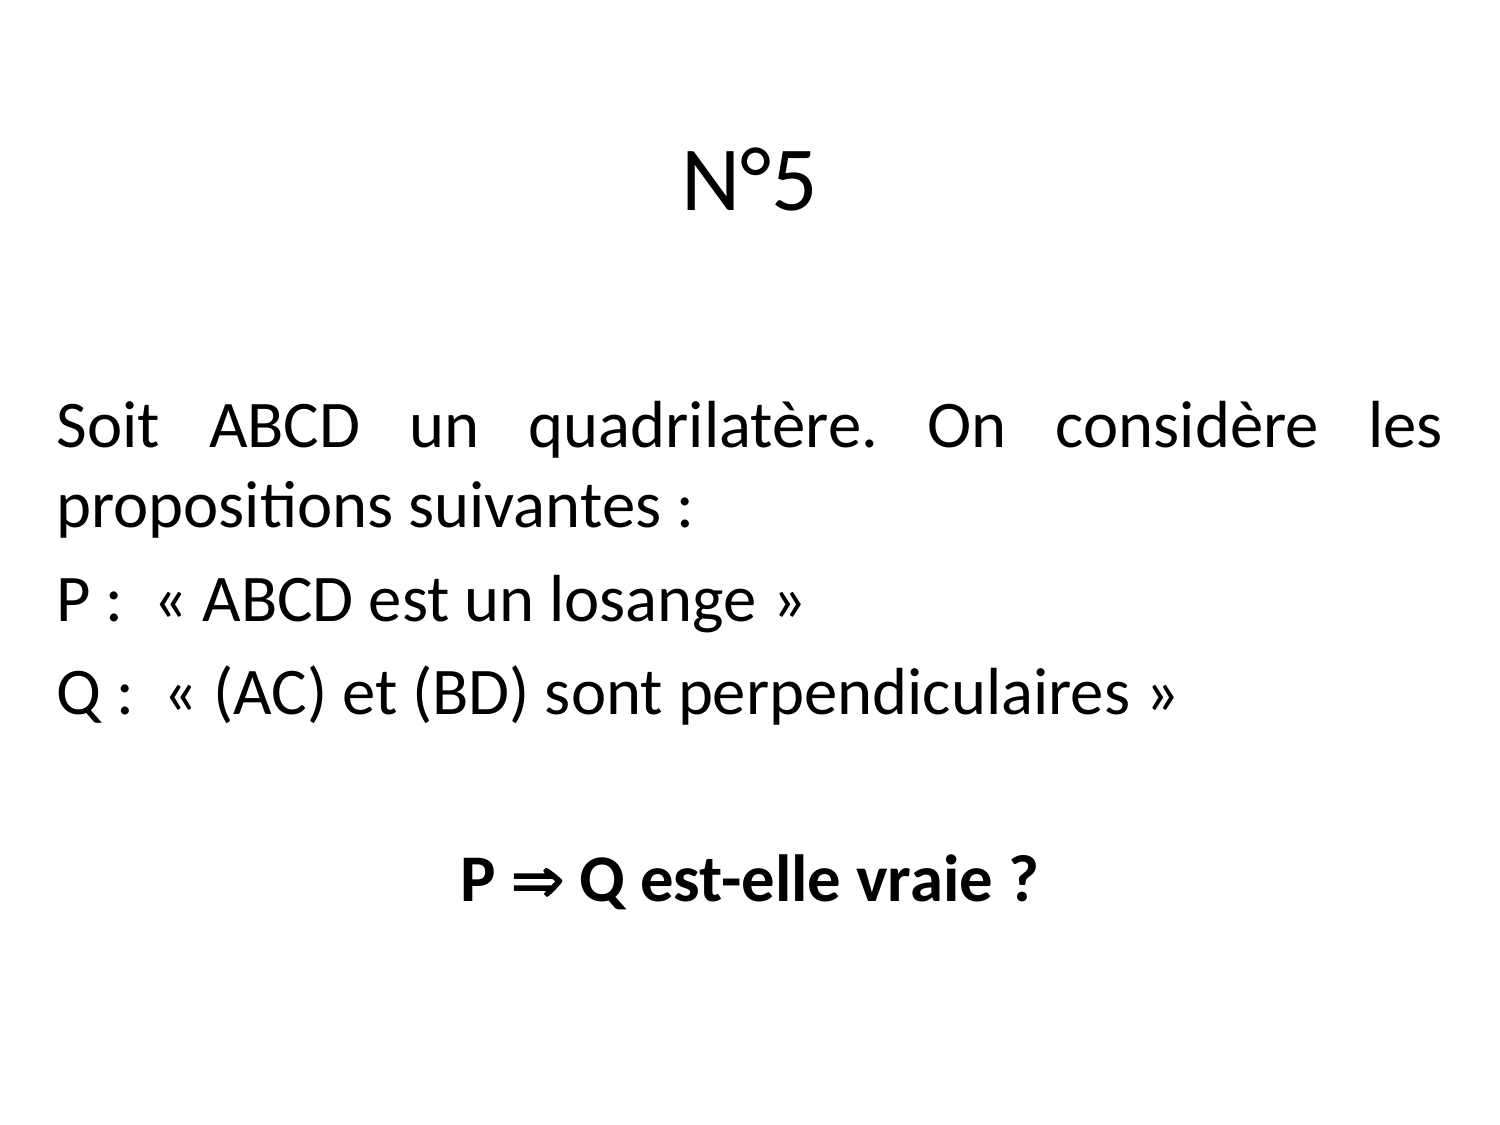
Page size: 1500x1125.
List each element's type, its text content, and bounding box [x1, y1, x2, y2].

text_box N°5 [0, 104, 1500, 244]
list Soit ABCD un quadrilatère. On considère les propositions suivantes : P : « ABCD est un losange » Q : « (AC) et (BD) sont perpendiculaires » P  Q est-elle vraie ? [41, 373, 1459, 969]
